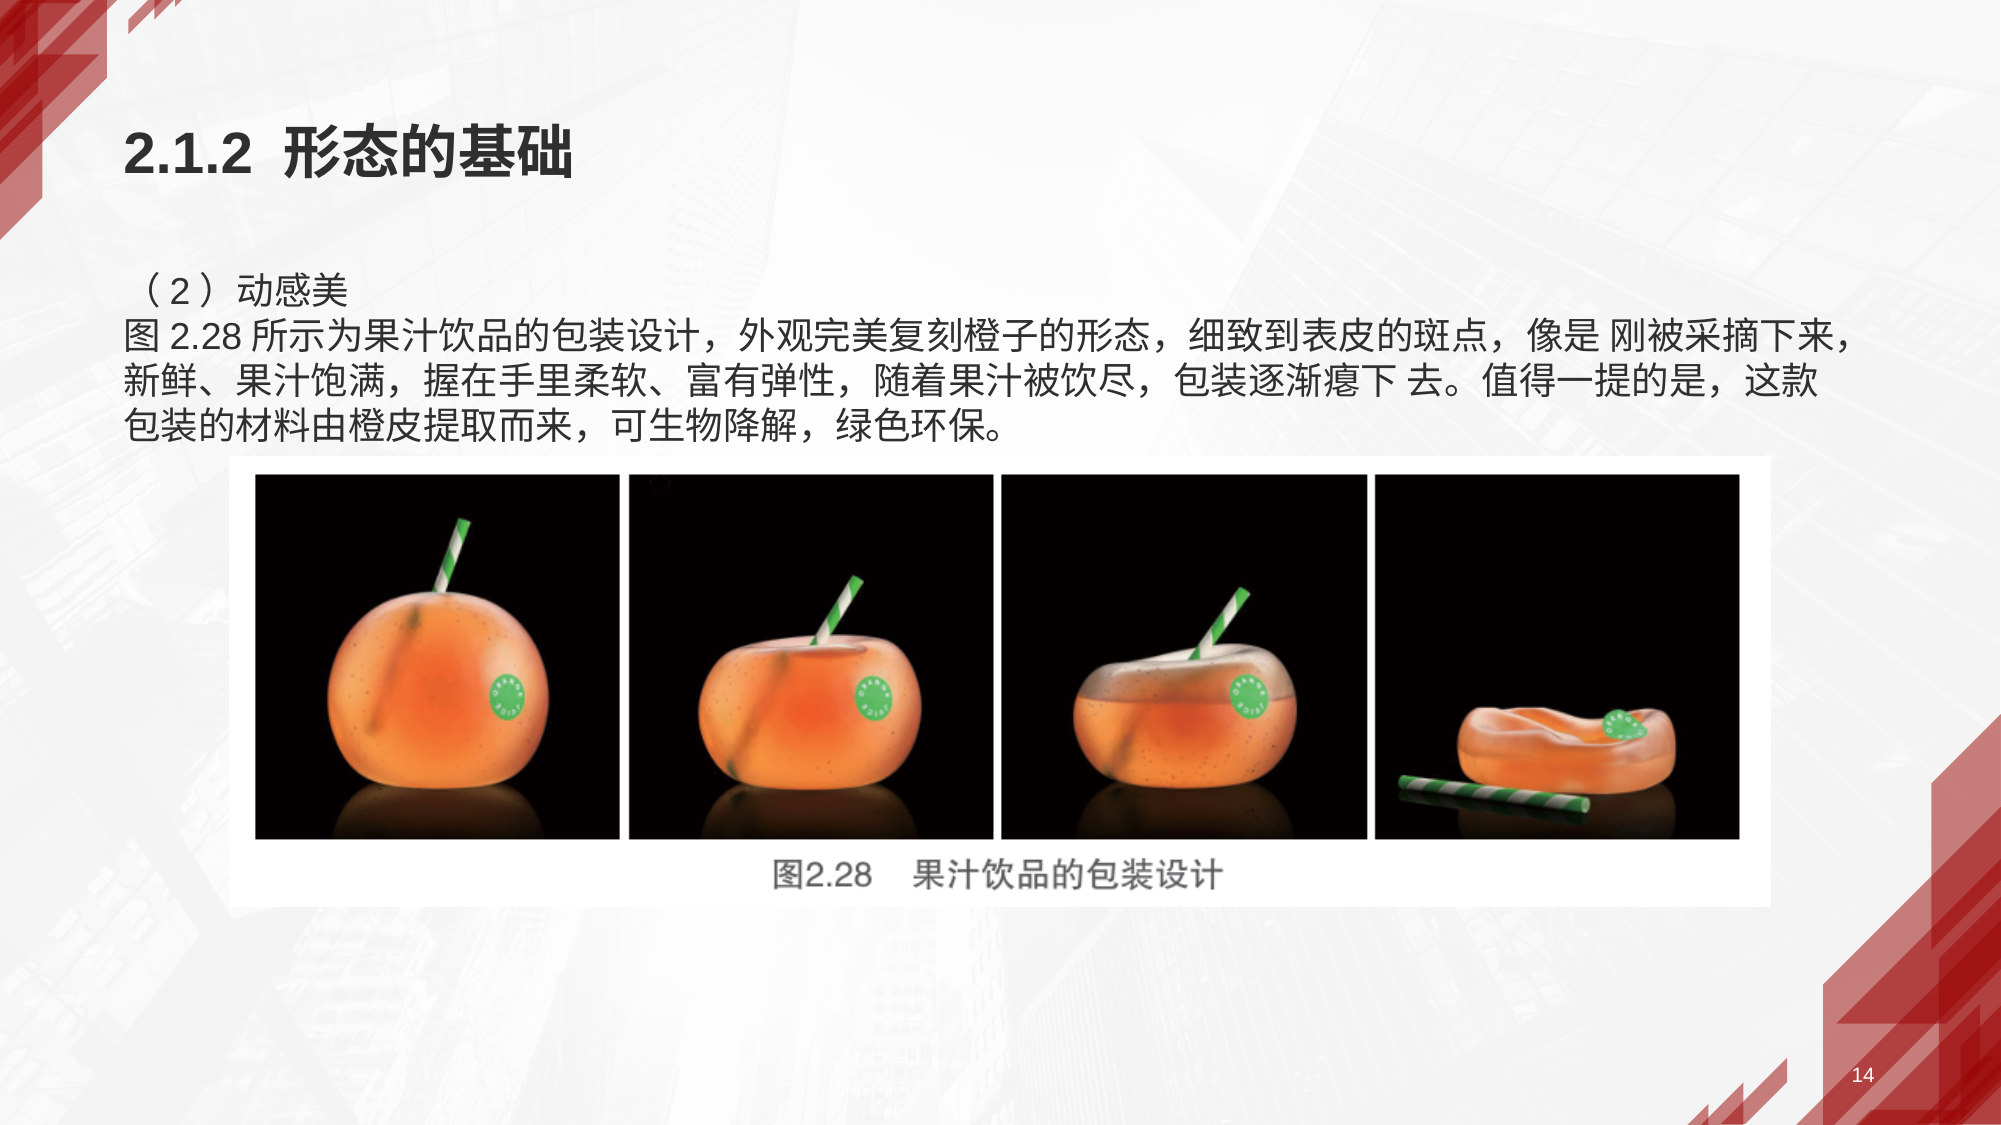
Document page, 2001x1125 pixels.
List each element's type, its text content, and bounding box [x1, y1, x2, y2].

picture [229, 456, 1771, 907]
slide_number 14 [1452, 1056, 1890, 1092]
text_box 2.1.2 形态的基础 [108, 105, 1890, 194]
text_box （2）动感美 图2.28所示为果汁饮品的包装设计，外观完美复刻橙子的形态，细致到表皮的斑点，像是 刚被采摘下来，新鲜、果汁饱满，握在手里柔软、富有弹性，随着果汁被饮尽，包装逐渐瘪下 去。值得一提的是，这款包装的材料由橙皮提取而来，可生物降解，绿色环保。 [108, 259, 1867, 455]
